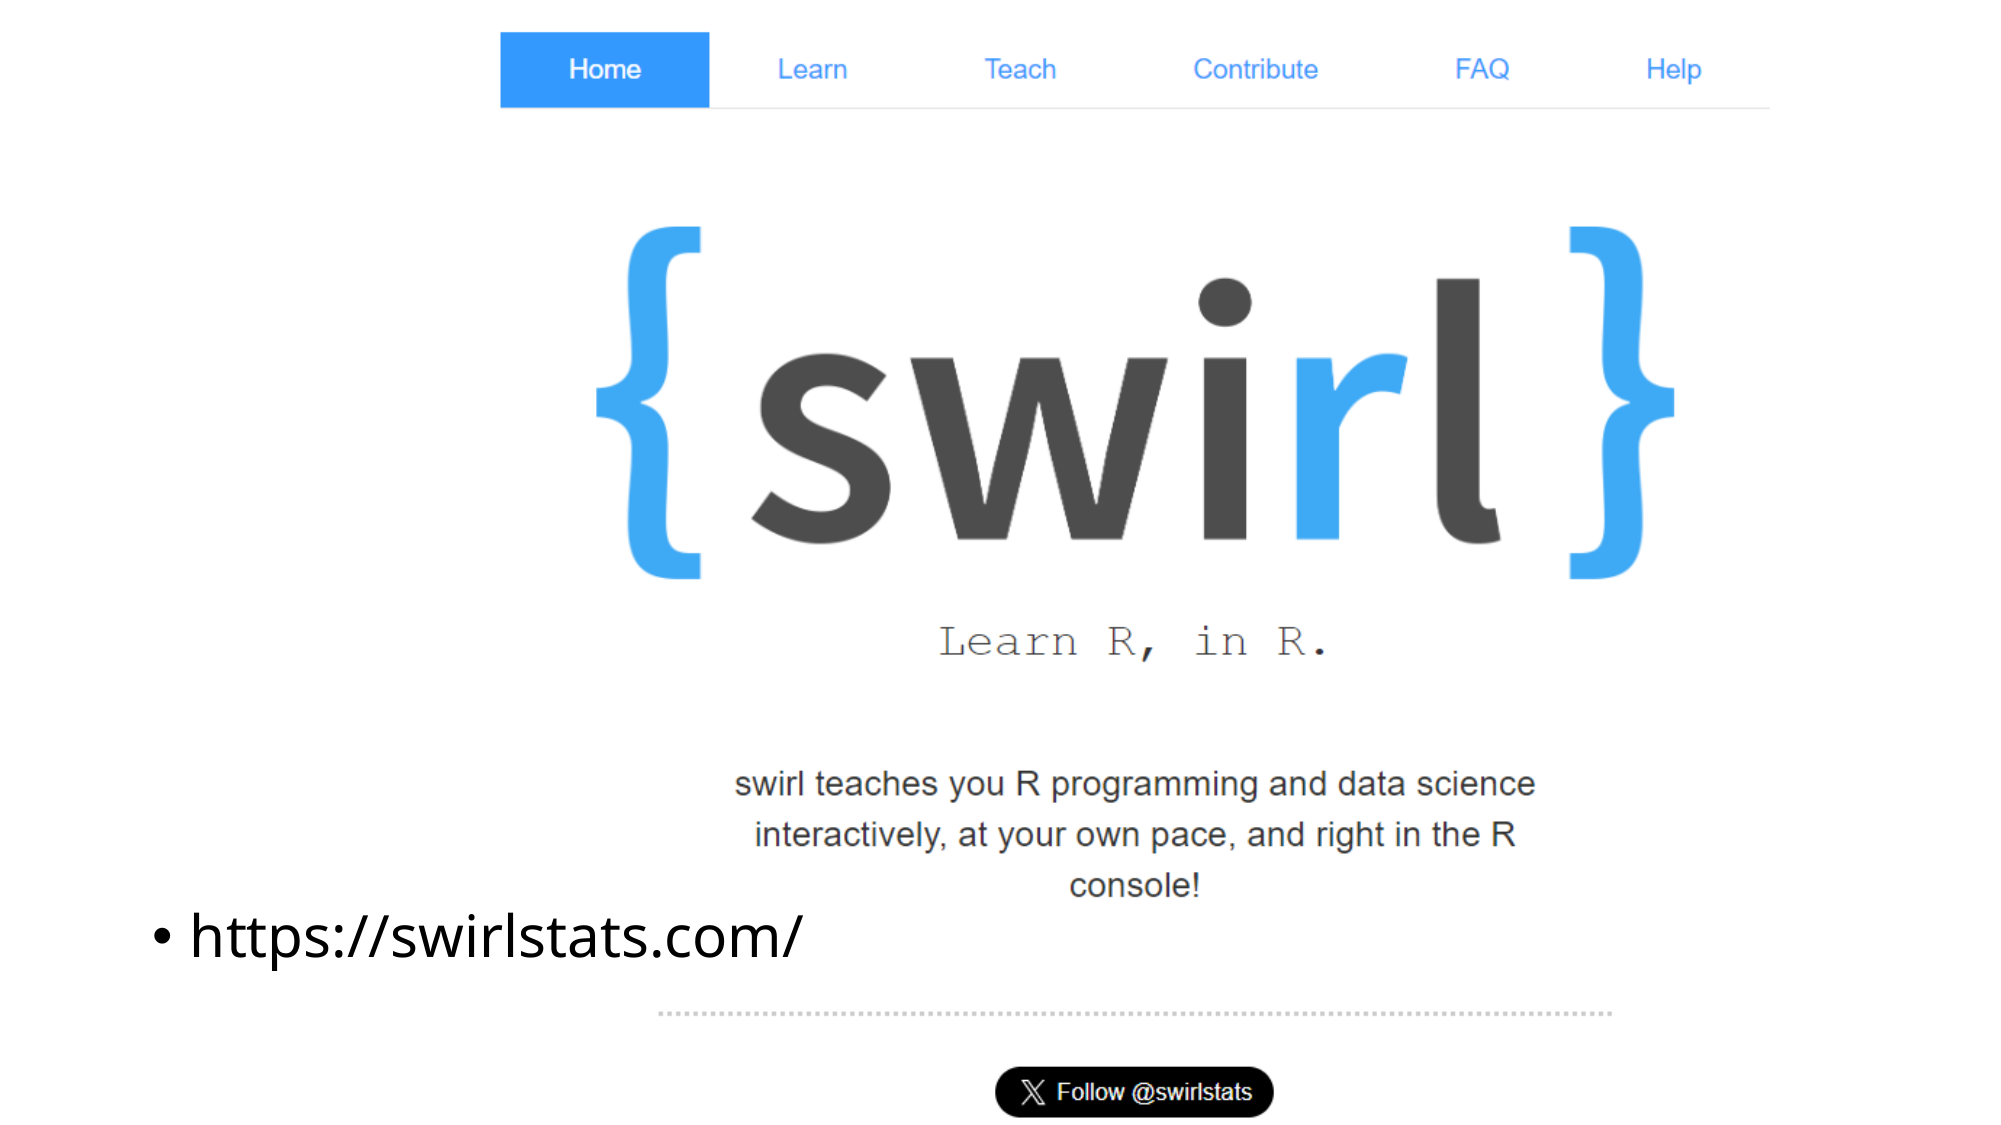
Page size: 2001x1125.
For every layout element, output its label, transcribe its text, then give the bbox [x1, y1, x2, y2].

picture [404, 0, 1879, 1125]
list https://swirlstats.com/ [137, 900, 404, 1014]
